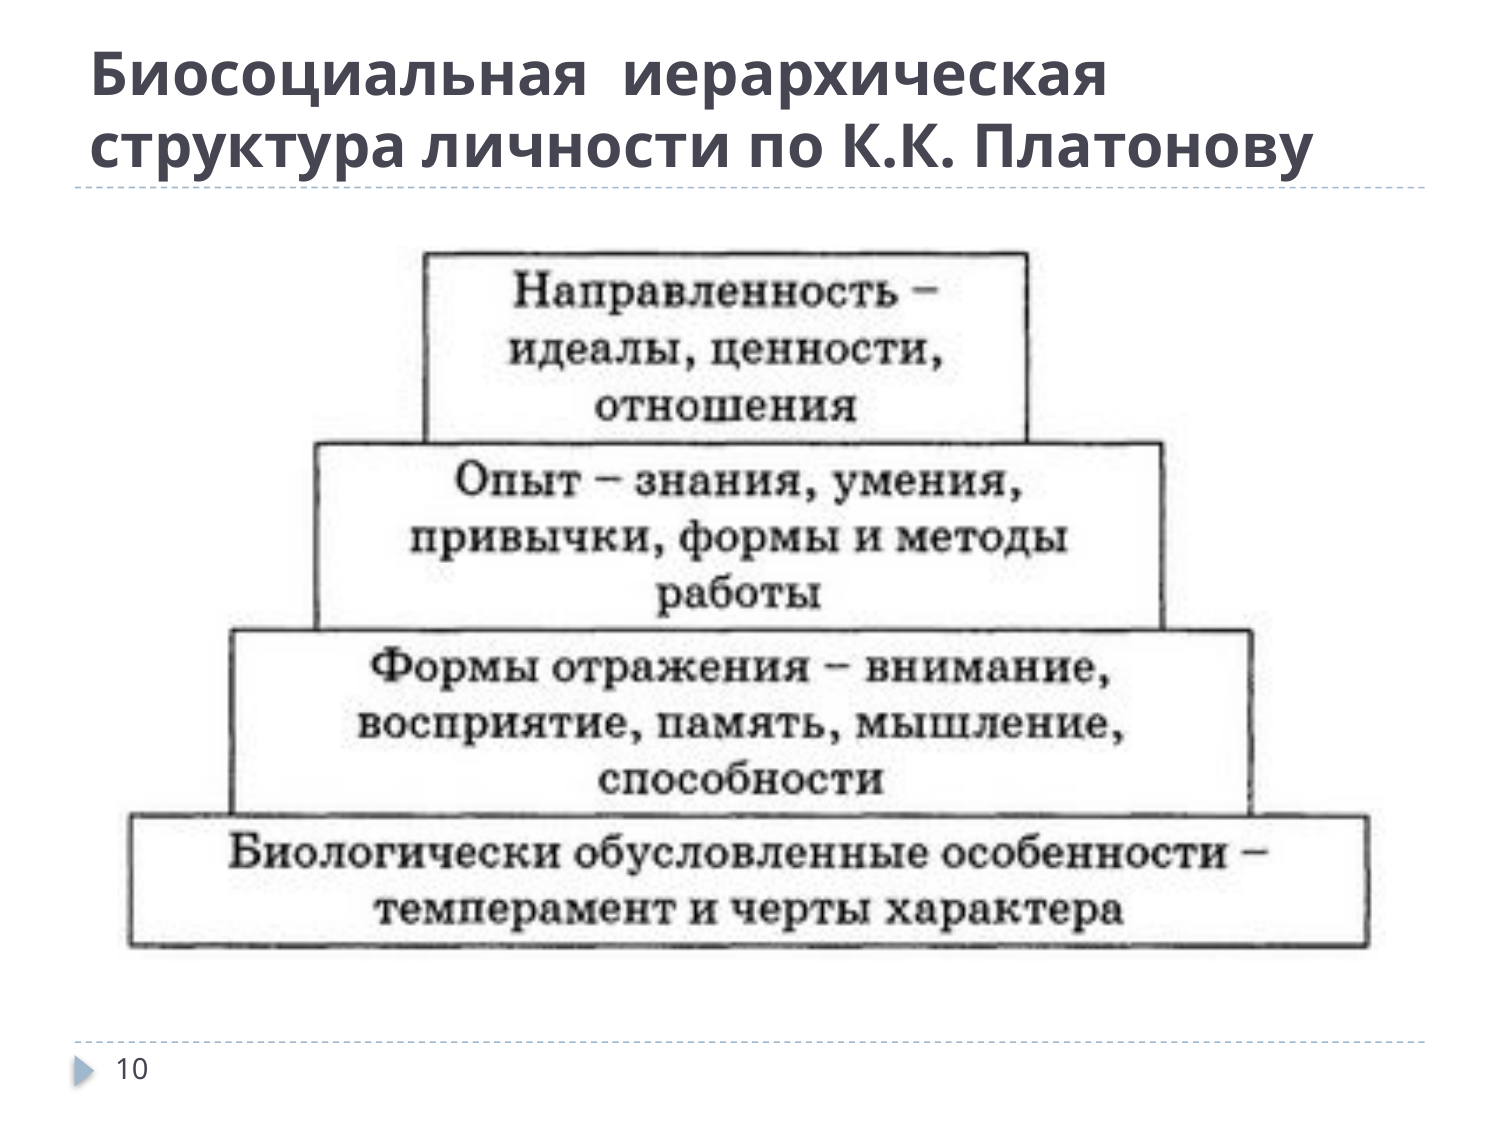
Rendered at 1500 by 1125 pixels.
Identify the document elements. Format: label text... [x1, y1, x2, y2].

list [116, 245, 1386, 962]
title Биосоциальная иерархическая структура личности по К.К. Платонову [75, 24, 1425, 188]
slide_number 10 [100, 1042, 426, 1103]
